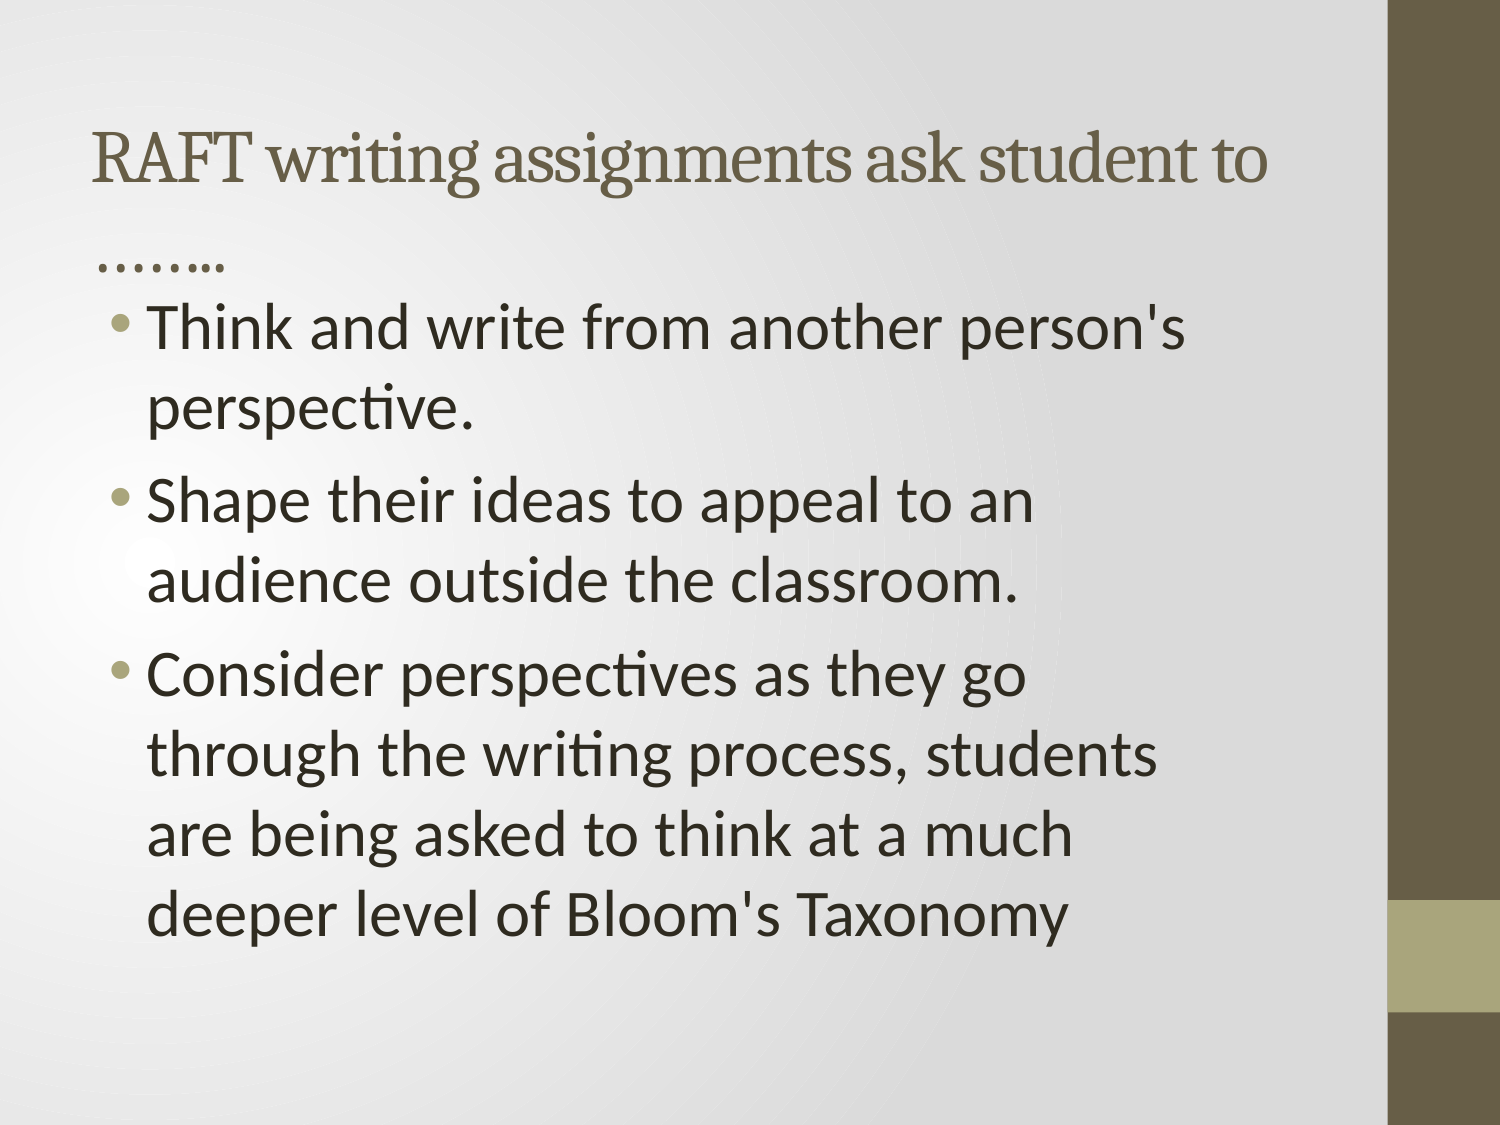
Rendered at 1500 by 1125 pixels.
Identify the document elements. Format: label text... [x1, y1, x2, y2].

list Think and write from another person's perspective. Shape their ideas to appeal to an audience outside the classroom. Consider perspectives as they go through the writing process, students are being asked to think at a much deeper level of Bloom's Taxonomy [75, 275, 1238, 1063]
title RAFT writing assignments ask student to …….. [75, 45, 1425, 350]
